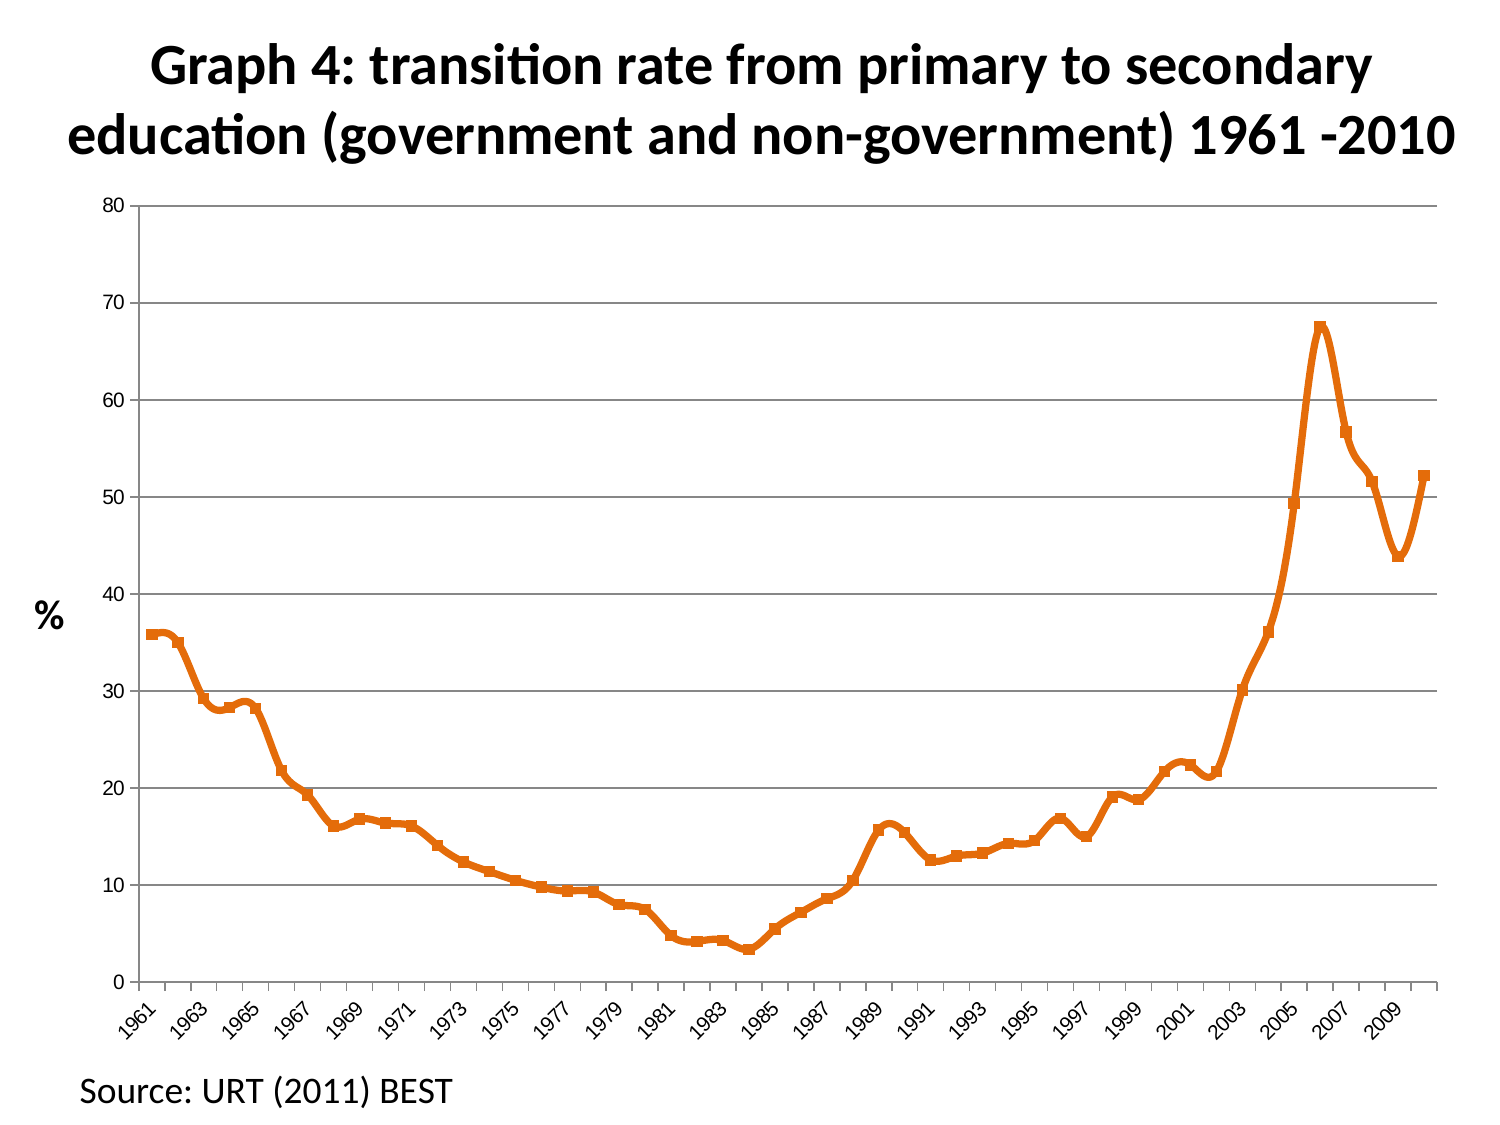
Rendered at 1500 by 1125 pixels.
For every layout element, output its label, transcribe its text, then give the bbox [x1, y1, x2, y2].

chart [0, 176, 1467, 1063]
text_box Graph 4: transition rate from primary to secondary education (government and non-government) 1961 -2010 [41, 19, 1483, 173]
text_box Source: URT (2011) BEST [64, 1072, 609, 1119]
